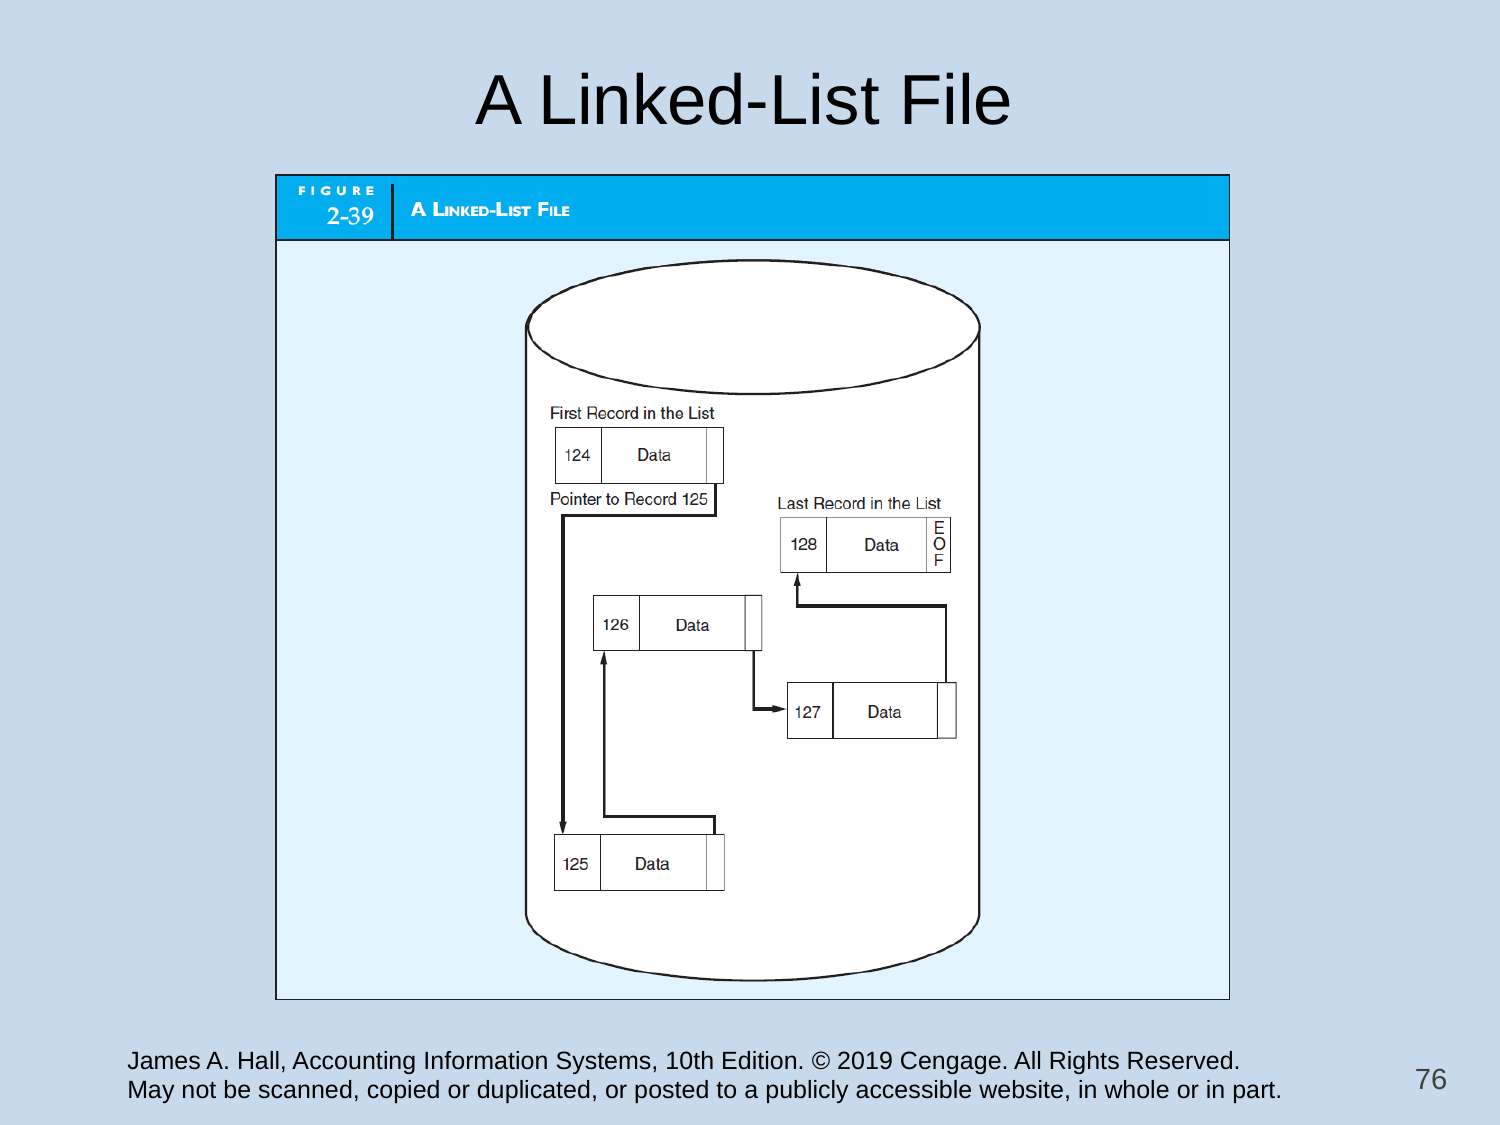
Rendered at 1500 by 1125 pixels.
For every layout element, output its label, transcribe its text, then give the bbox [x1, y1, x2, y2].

slide_number 76 [1400, 1052, 1488, 1113]
title A Linked-List File [69, 62, 1420, 188]
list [274, 174, 1230, 1000]
